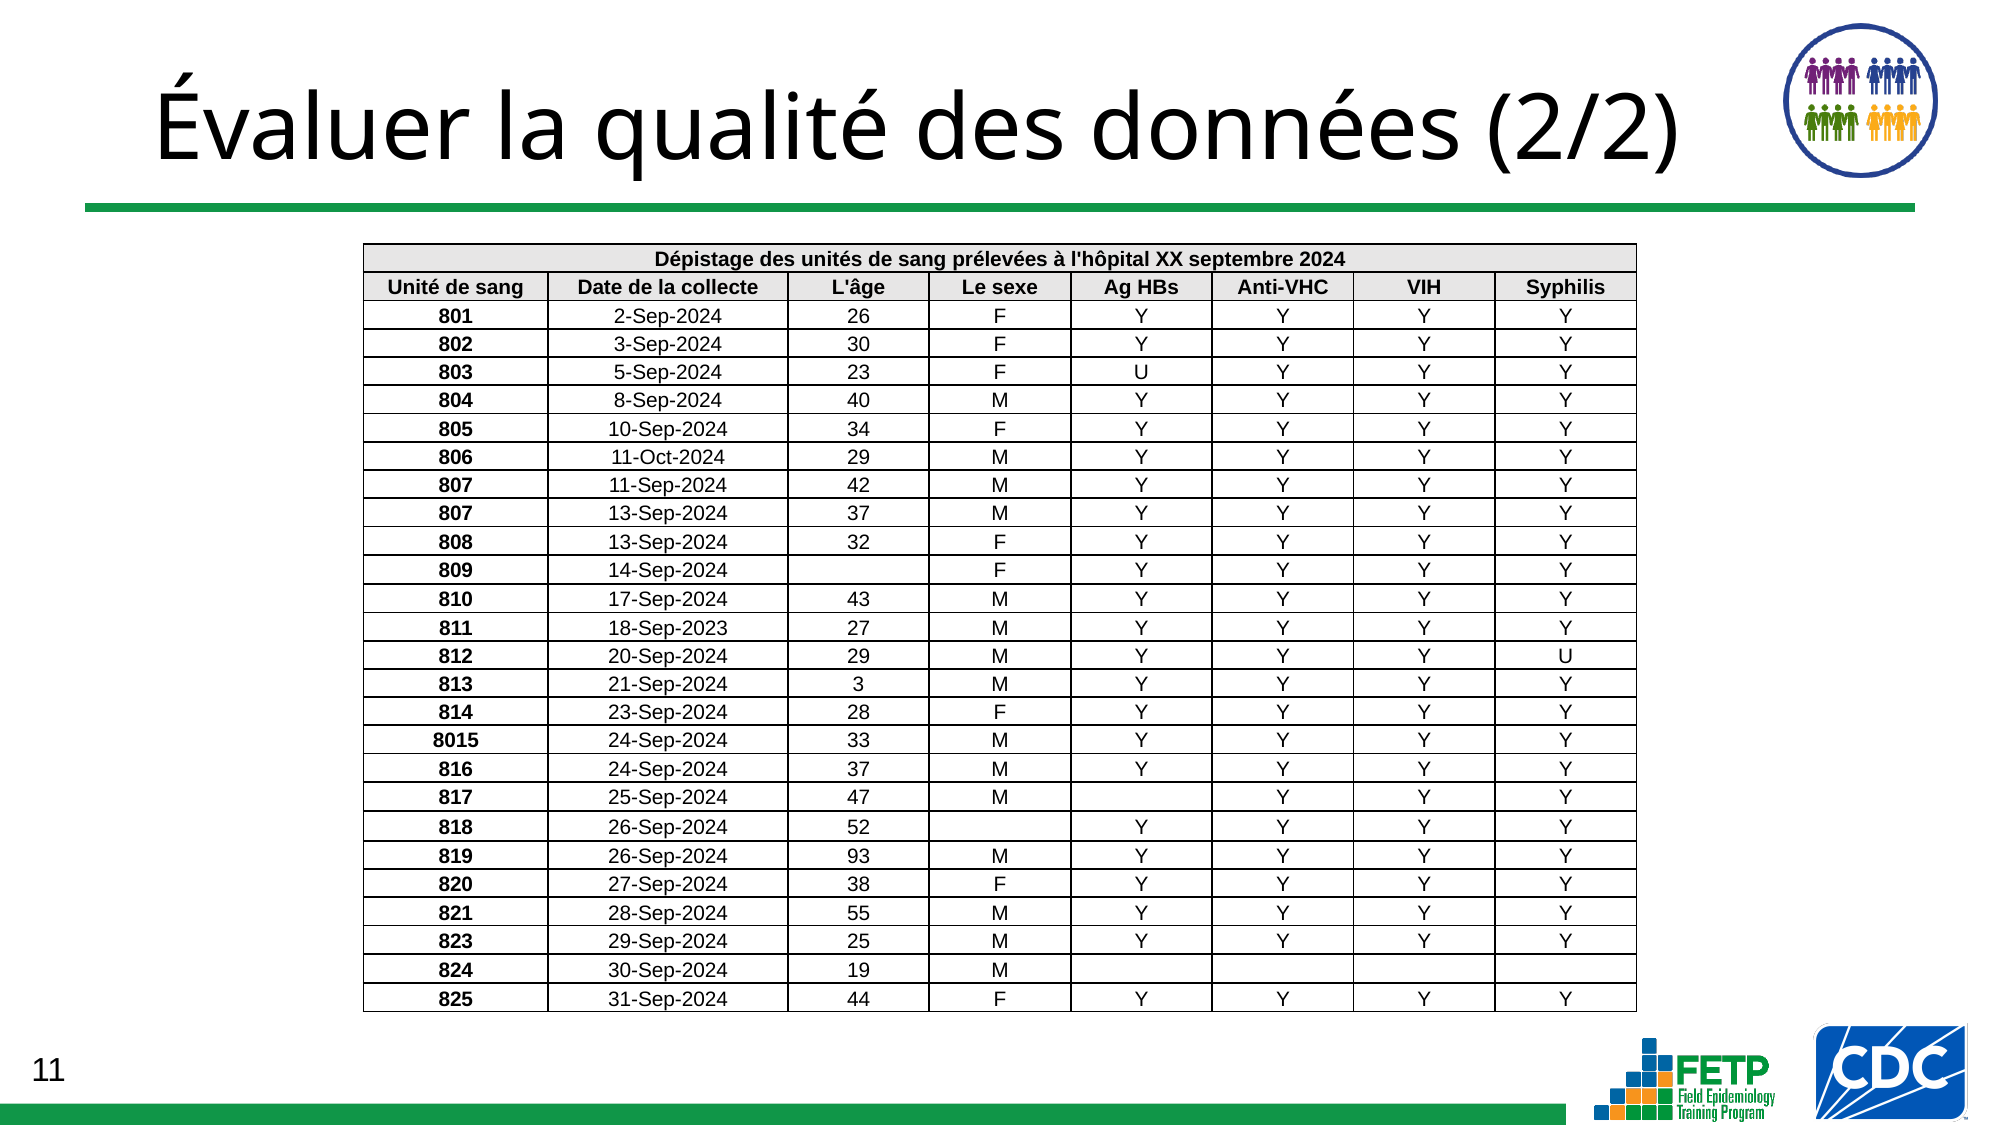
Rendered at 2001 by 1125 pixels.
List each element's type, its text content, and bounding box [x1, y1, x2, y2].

table_cell Y [1213, 870, 1353, 896]
table_cell Y [1496, 812, 1636, 840]
table_cell Y [1072, 414, 1211, 441]
table_cell Y [1496, 984, 1636, 1011]
table_cell 42 [789, 471, 928, 497]
table_cell 23-Sep-2024 [549, 698, 787, 724]
table_cell M [930, 926, 1070, 953]
table_cell Y [1496, 698, 1636, 724]
table_cell M [930, 471, 1070, 497]
table_cell 807 [364, 471, 547, 497]
table_cell Y [1496, 443, 1636, 469]
table_cell Y [1072, 754, 1211, 781]
table_cell Y [1496, 670, 1636, 696]
table_cell 27-Sep-2024 [549, 870, 787, 896]
table_cell 47 [789, 783, 928, 810]
table_cell M [930, 642, 1070, 668]
picture [1783, 23, 1938, 178]
table_cell 29 [789, 642, 928, 668]
table_cell Y [1354, 556, 1494, 583]
table_cell M [930, 585, 1070, 612]
table_cell F [930, 301, 1070, 328]
table_cell Syphilis [1496, 273, 1636, 300]
table_cell Y [1354, 358, 1494, 384]
table_cell Y [1213, 585, 1353, 612]
table_cell Y [1354, 443, 1494, 469]
table_cell 37 [789, 754, 928, 781]
table_cell Y [1496, 499, 1636, 526]
table_cell 805 [364, 414, 547, 441]
title Évaluer la qualité des données (2/2) [137, 73, 1738, 205]
table_cell Y [1354, 499, 1494, 526]
table_cell Y [1496, 414, 1636, 441]
table_cell 810 [364, 585, 547, 612]
table_cell 817 [364, 783, 547, 810]
table_cell 823 [364, 926, 547, 953]
table_cell 801 [364, 301, 547, 328]
table_cell Y [1354, 670, 1494, 696]
table_cell 17-Sep-2024 [549, 585, 787, 612]
table_cell Y [1213, 556, 1353, 583]
table_cell Y [1213, 527, 1353, 554]
table_cell Y [1496, 471, 1636, 497]
table_cell Y [1496, 754, 1636, 781]
table_cell M [930, 443, 1070, 469]
table_cell Y [1496, 870, 1636, 896]
table_cell Y [1072, 984, 1211, 1011]
table_cell 44 [789, 984, 928, 1011]
table_cell 30-Sep-2024 [549, 955, 787, 982]
table_cell Unité de sang [364, 273, 547, 300]
table_cell Y [1354, 870, 1494, 896]
table_cell Y [1072, 898, 1211, 925]
table_cell Y [1354, 527, 1494, 554]
table_cell M [930, 386, 1070, 413]
table_cell M [930, 499, 1070, 526]
table_cell 8-Sep-2024 [549, 386, 787, 413]
table_cell Y [1072, 870, 1211, 896]
table_cell Y [1496, 330, 1636, 356]
table_cell Y [1496, 726, 1636, 753]
table_cell 28 [789, 698, 928, 724]
table_cell Y [1354, 330, 1494, 356]
table_cell 8015 [364, 726, 547, 753]
table_cell Y [1072, 443, 1211, 469]
table_cell Y [1213, 443, 1353, 469]
table_cell Y [1072, 301, 1211, 328]
table_cell 10-Sep-2024 [549, 414, 787, 441]
table_cell 29-Sep-2024 [549, 926, 787, 953]
table_cell Y [1213, 898, 1353, 925]
table_cell Y [1213, 414, 1353, 441]
table_cell Y [1072, 556, 1211, 583]
table_cell Y [1072, 499, 1211, 526]
table_cell 11-Oct-2024 [549, 443, 787, 469]
table_cell 55 [789, 898, 928, 925]
table_cell Y [1072, 670, 1211, 696]
table_cell 3 [789, 670, 928, 696]
table_cell 33 [789, 726, 928, 753]
table_cell Y [1213, 471, 1353, 497]
table_cell Y [1496, 527, 1636, 554]
table_cell 802 [364, 330, 547, 356]
table_cell 30 [789, 330, 928, 356]
table_cell Y [1213, 330, 1353, 356]
table_cell 806 [364, 443, 547, 469]
table_cell Y [1496, 358, 1636, 384]
table_cell Y [1213, 358, 1353, 384]
table_cell Y [1354, 754, 1494, 781]
table_cell Y [1496, 842, 1636, 868]
table_cell Y [1496, 898, 1636, 925]
table_cell Y [1354, 471, 1494, 497]
table_cell Y [1213, 386, 1353, 413]
table_cell M [930, 613, 1070, 640]
table_cell Y [1072, 613, 1211, 640]
table_cell 19 [789, 955, 928, 982]
table_cell 820 [364, 870, 547, 896]
table_cell 803 [364, 358, 547, 384]
table_cell 32 [789, 527, 928, 554]
table_cell Y [1072, 585, 1211, 612]
table_cell 811 [364, 613, 547, 640]
table_cell M [930, 955, 1070, 982]
table_cell Y [1354, 301, 1494, 328]
table_cell Ag HBs [1072, 273, 1211, 300]
table_cell [1072, 783, 1211, 810]
table_cell VIH [1354, 273, 1494, 300]
table_cell M [930, 842, 1070, 868]
table_cell Y [1072, 812, 1211, 840]
table_cell 21-Sep-2024 [549, 670, 787, 696]
table_cell Date de la collecte [549, 273, 787, 300]
table_cell 3-Sep-2024 [549, 330, 787, 356]
table_cell F [930, 330, 1070, 356]
picture [1813, 1023, 1968, 1122]
table_cell 37 [789, 499, 928, 526]
table_cell Y [1496, 926, 1636, 953]
table_cell Y [1354, 984, 1494, 1011]
table_cell 28-Sep-2024 [549, 898, 787, 925]
table_cell F [930, 984, 1070, 1011]
table_cell Y [1496, 585, 1636, 612]
table_cell 2-Sep-2024 [549, 301, 787, 328]
table_cell 20-Sep-2024 [549, 642, 787, 668]
table_cell Y [1213, 301, 1353, 328]
table_cell U [1496, 642, 1636, 668]
table_cell 819 [364, 842, 547, 868]
table_cell 27 [789, 613, 928, 640]
table_cell 13-Sep-2024 [549, 527, 787, 554]
table_cell 26-Sep-2024 [549, 812, 787, 840]
table_cell 23 [789, 358, 928, 384]
table_cell Y [1213, 499, 1353, 526]
table_cell M [930, 754, 1070, 781]
table_cell 40 [789, 386, 928, 413]
table_cell F [930, 414, 1070, 441]
table_cell Y [1213, 670, 1353, 696]
table_cell Y [1354, 698, 1494, 724]
table_cell 5-Sep-2024 [549, 358, 787, 384]
table_cell F [930, 556, 1070, 583]
table_cell Y [1213, 812, 1353, 840]
table_cell 824 [364, 955, 547, 982]
table_cell 813 [364, 670, 547, 696]
table_cell 818 [364, 812, 547, 840]
table_cell 11-Sep-2024 [549, 471, 787, 497]
table_cell 804 [364, 386, 547, 413]
table_cell 93 [789, 842, 928, 868]
table_cell 825 [364, 984, 547, 1011]
table_cell 809 [364, 556, 547, 583]
table_cell Y [1354, 613, 1494, 640]
table_cell 821 [364, 898, 547, 925]
table_cell Y [1072, 527, 1211, 554]
table_cell Y [1354, 842, 1494, 868]
table_cell 26 [789, 301, 928, 328]
table_cell Y [1072, 698, 1211, 724]
table_cell 24-Sep-2024 [549, 754, 787, 781]
table_cell 43 [789, 585, 928, 612]
table_cell [1496, 955, 1636, 982]
table_cell 25 [789, 926, 928, 953]
table_cell M [930, 783, 1070, 810]
table_cell F [930, 870, 1070, 896]
table_cell 13-Sep-2024 [549, 499, 787, 526]
picture [1594, 1038, 1775, 1122]
table_cell 38 [789, 870, 928, 896]
table_cell Y [1213, 613, 1353, 640]
table_cell Y [1072, 842, 1211, 868]
table_cell Y [1354, 414, 1494, 441]
table_cell Y [1213, 698, 1353, 724]
table_cell 34 [789, 414, 928, 441]
table_cell Y [1072, 330, 1211, 356]
table_cell Anti-VHC [1213, 273, 1353, 300]
table_header Dépistage des unités de sang prélevées à l'hôpital XX septembre 2024 [364, 245, 1636, 271]
table_cell Y [1354, 926, 1494, 953]
table_cell Y [1072, 926, 1211, 953]
table_cell Y [1496, 301, 1636, 328]
table_cell 29 [789, 443, 928, 469]
table_cell Y [1072, 642, 1211, 668]
table_cell Y [1213, 842, 1353, 868]
table_cell 25-Sep-2024 [549, 783, 787, 810]
table_cell 812 [364, 642, 547, 668]
table_cell Y [1354, 812, 1494, 840]
table_cell M [930, 898, 1070, 925]
table_cell 18-Sep-2023 [549, 613, 787, 640]
table_cell 14-Sep-2024 [549, 556, 787, 583]
table_cell 26-Sep-2024 [549, 842, 787, 868]
table_cell Y [1213, 754, 1353, 781]
table_cell 31-Sep-2024 [549, 984, 787, 1011]
table_cell Y [1354, 386, 1494, 413]
table_cell Y [1213, 984, 1353, 1011]
table_cell F [930, 527, 1070, 554]
table_cell Y [1072, 471, 1211, 497]
table_cell Y [1496, 386, 1636, 413]
table_cell Y [1496, 556, 1636, 583]
table_cell 52 [789, 812, 928, 840]
table_cell [1213, 955, 1353, 982]
table_cell 816 [364, 754, 547, 781]
table_cell M [930, 670, 1070, 696]
table_cell 814 [364, 698, 547, 724]
table_cell Y [1354, 726, 1494, 753]
table_cell 808 [364, 527, 547, 554]
table_cell 807 [364, 499, 547, 526]
table_cell F [930, 358, 1070, 384]
table_cell [1072, 955, 1211, 982]
table_cell Y [1213, 926, 1353, 953]
table_cell Y [1354, 642, 1494, 668]
table_cell 24-Sep-2024 [549, 726, 787, 753]
table_cell Y [1354, 783, 1494, 810]
table_cell Y [1496, 783, 1636, 810]
table_cell M [930, 726, 1070, 753]
table_cell Y [1354, 585, 1494, 612]
table_cell [1354, 955, 1494, 982]
table_cell [930, 812, 1070, 840]
table_cell Y [1072, 726, 1211, 753]
table_cell F [930, 698, 1070, 724]
table_cell Y [1213, 642, 1353, 668]
table_cell U [1072, 358, 1211, 384]
table_cell [789, 556, 928, 583]
table_cell Y [1213, 783, 1353, 810]
table_cell L'âge [789, 273, 928, 300]
table_cell Le sexe [930, 273, 1070, 300]
table_cell Y [1072, 386, 1211, 413]
table_cell Y [1213, 726, 1353, 753]
table_cell Y [1496, 613, 1636, 640]
table_cell Y [1354, 898, 1494, 925]
